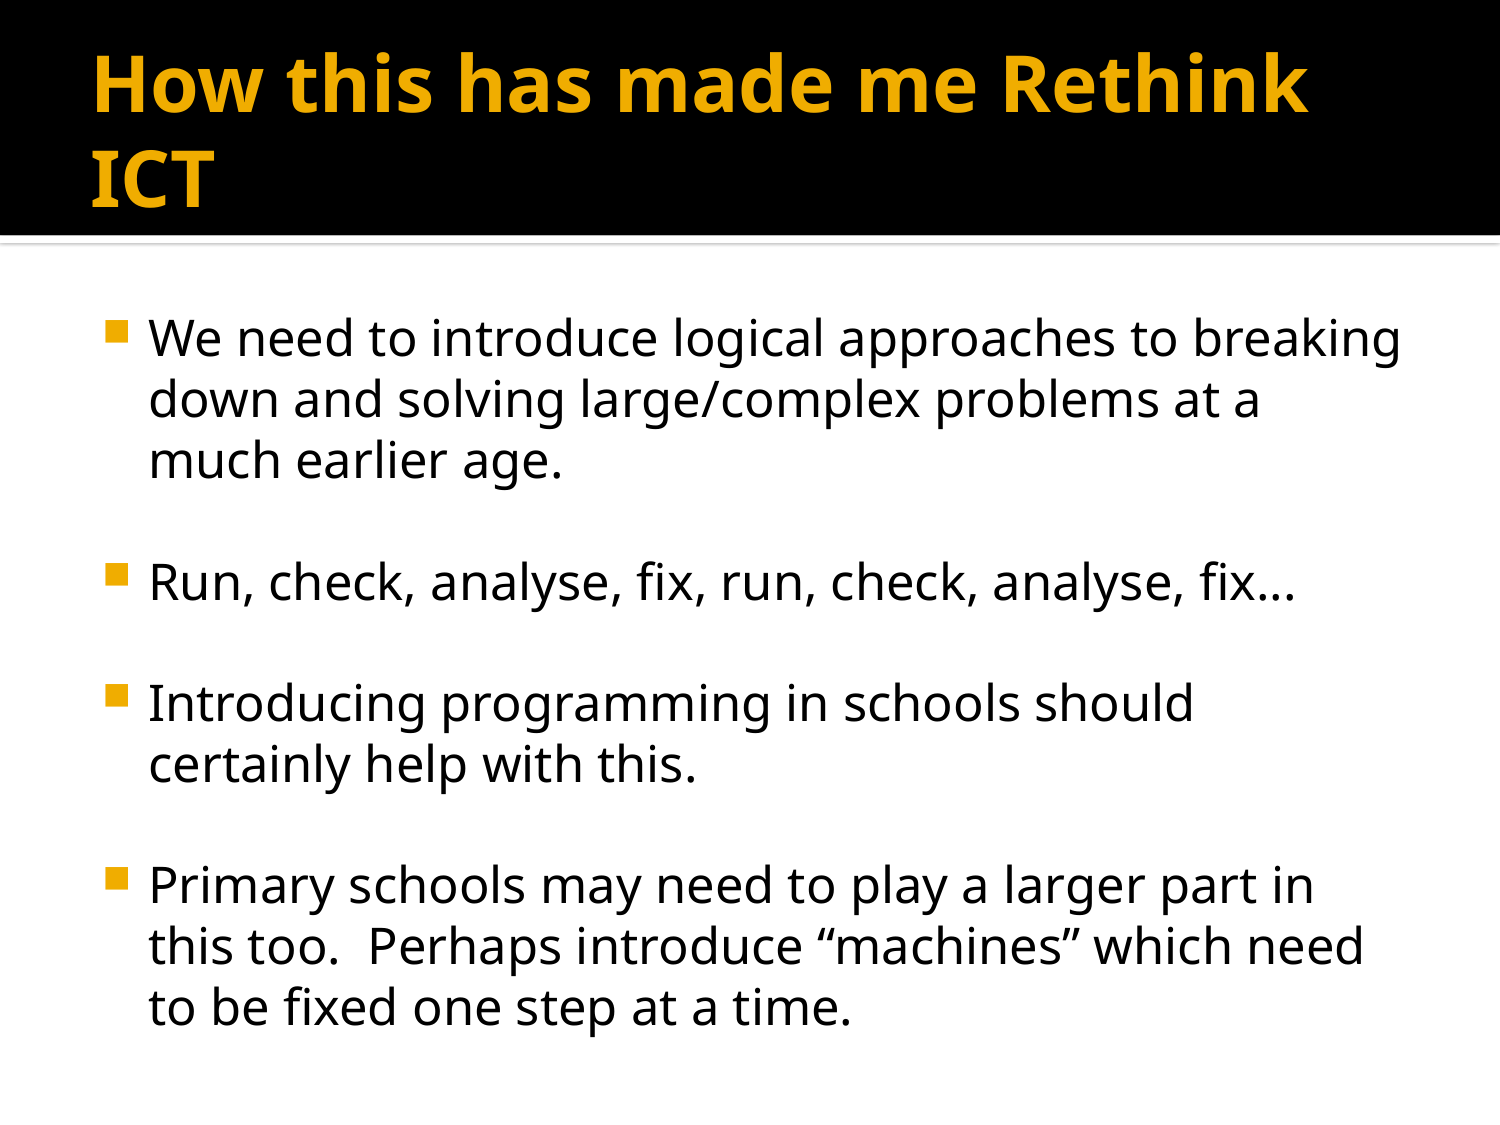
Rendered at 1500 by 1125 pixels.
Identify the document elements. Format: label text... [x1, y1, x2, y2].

list We need to introduce logical approaches to breaking down and solving large/complex problems at a much earlier age. Run, check, analyse, fix, run, check, analyse, fix... Introducing programming in schools should certainly help with this. Primary schools may need to play a larger part in this too. Perhaps introduce “machines” which need to be fixed one step at a time. [75, 291, 1425, 1050]
title How this has made me Rethink ICT [75, 25, 1425, 231]
